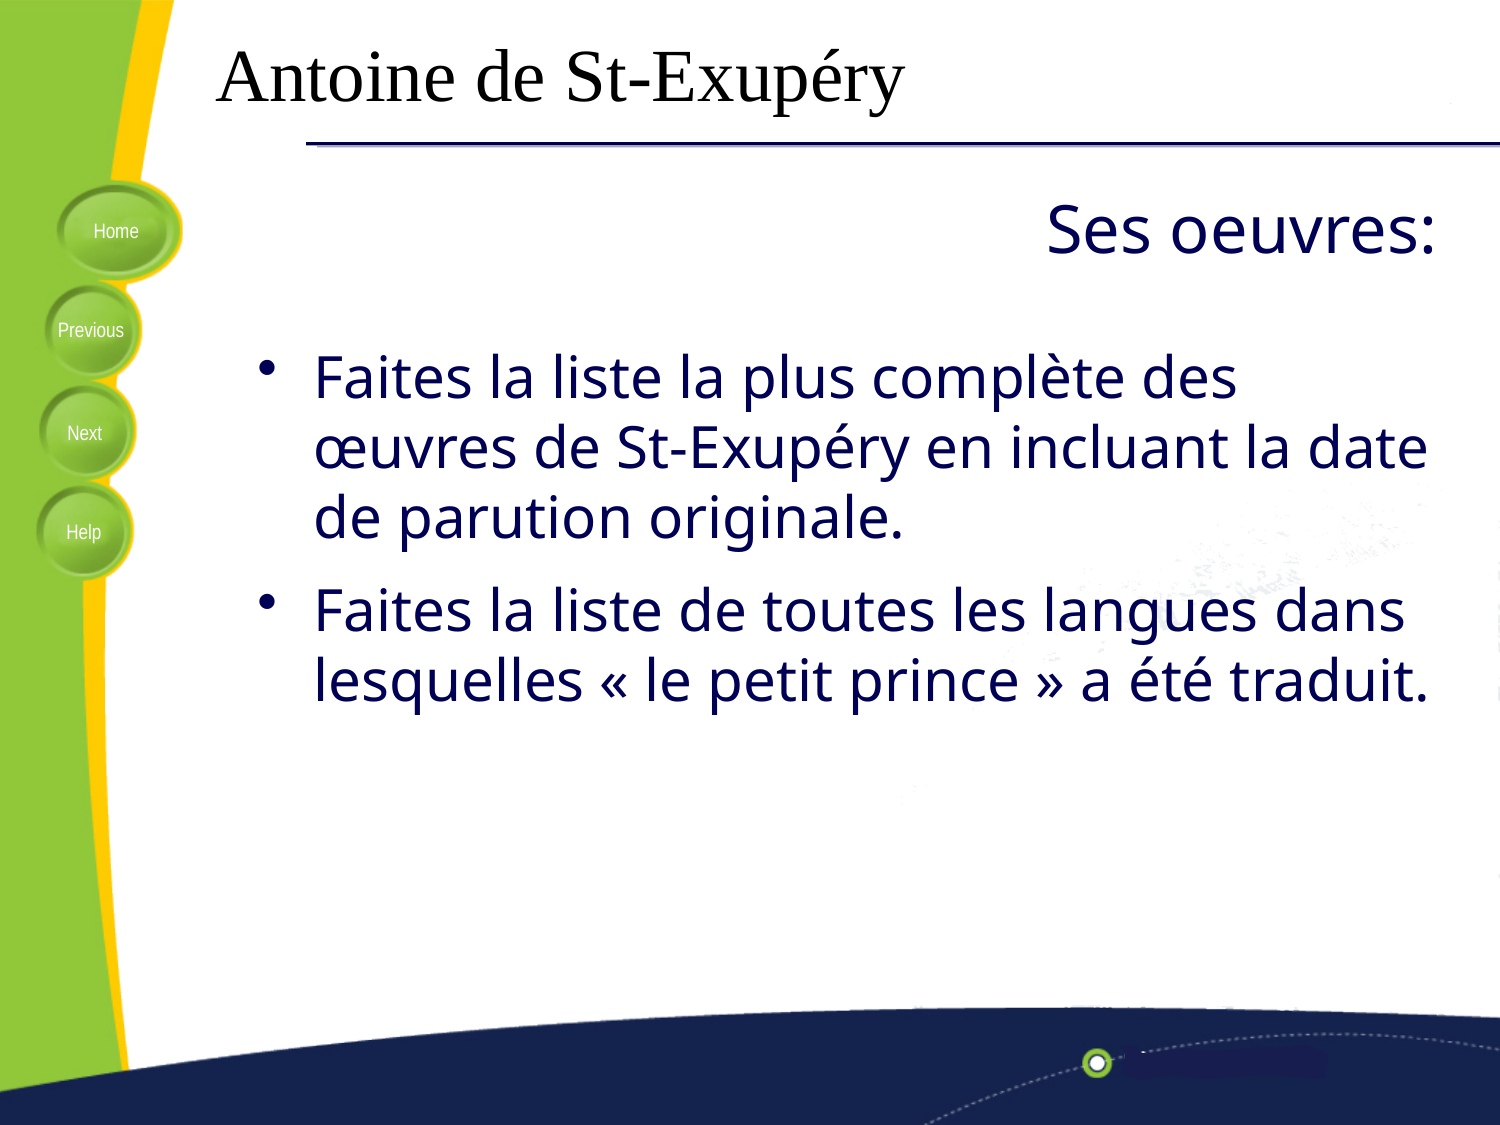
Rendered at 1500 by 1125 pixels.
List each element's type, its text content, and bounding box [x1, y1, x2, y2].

picture [0, 0, 1500, 1125]
title Ses oeuvres: [194, 177, 1470, 278]
text_box Antoine de St-Exupéry [200, 18, 1373, 124]
list Faites la liste la plus complète des œuvres de St-Exupéry en incluant la date de parution originale. Faites la liste de toutes les langues dans lesquelles « le petit prince » a été traduit. [242, 332, 1469, 762]
